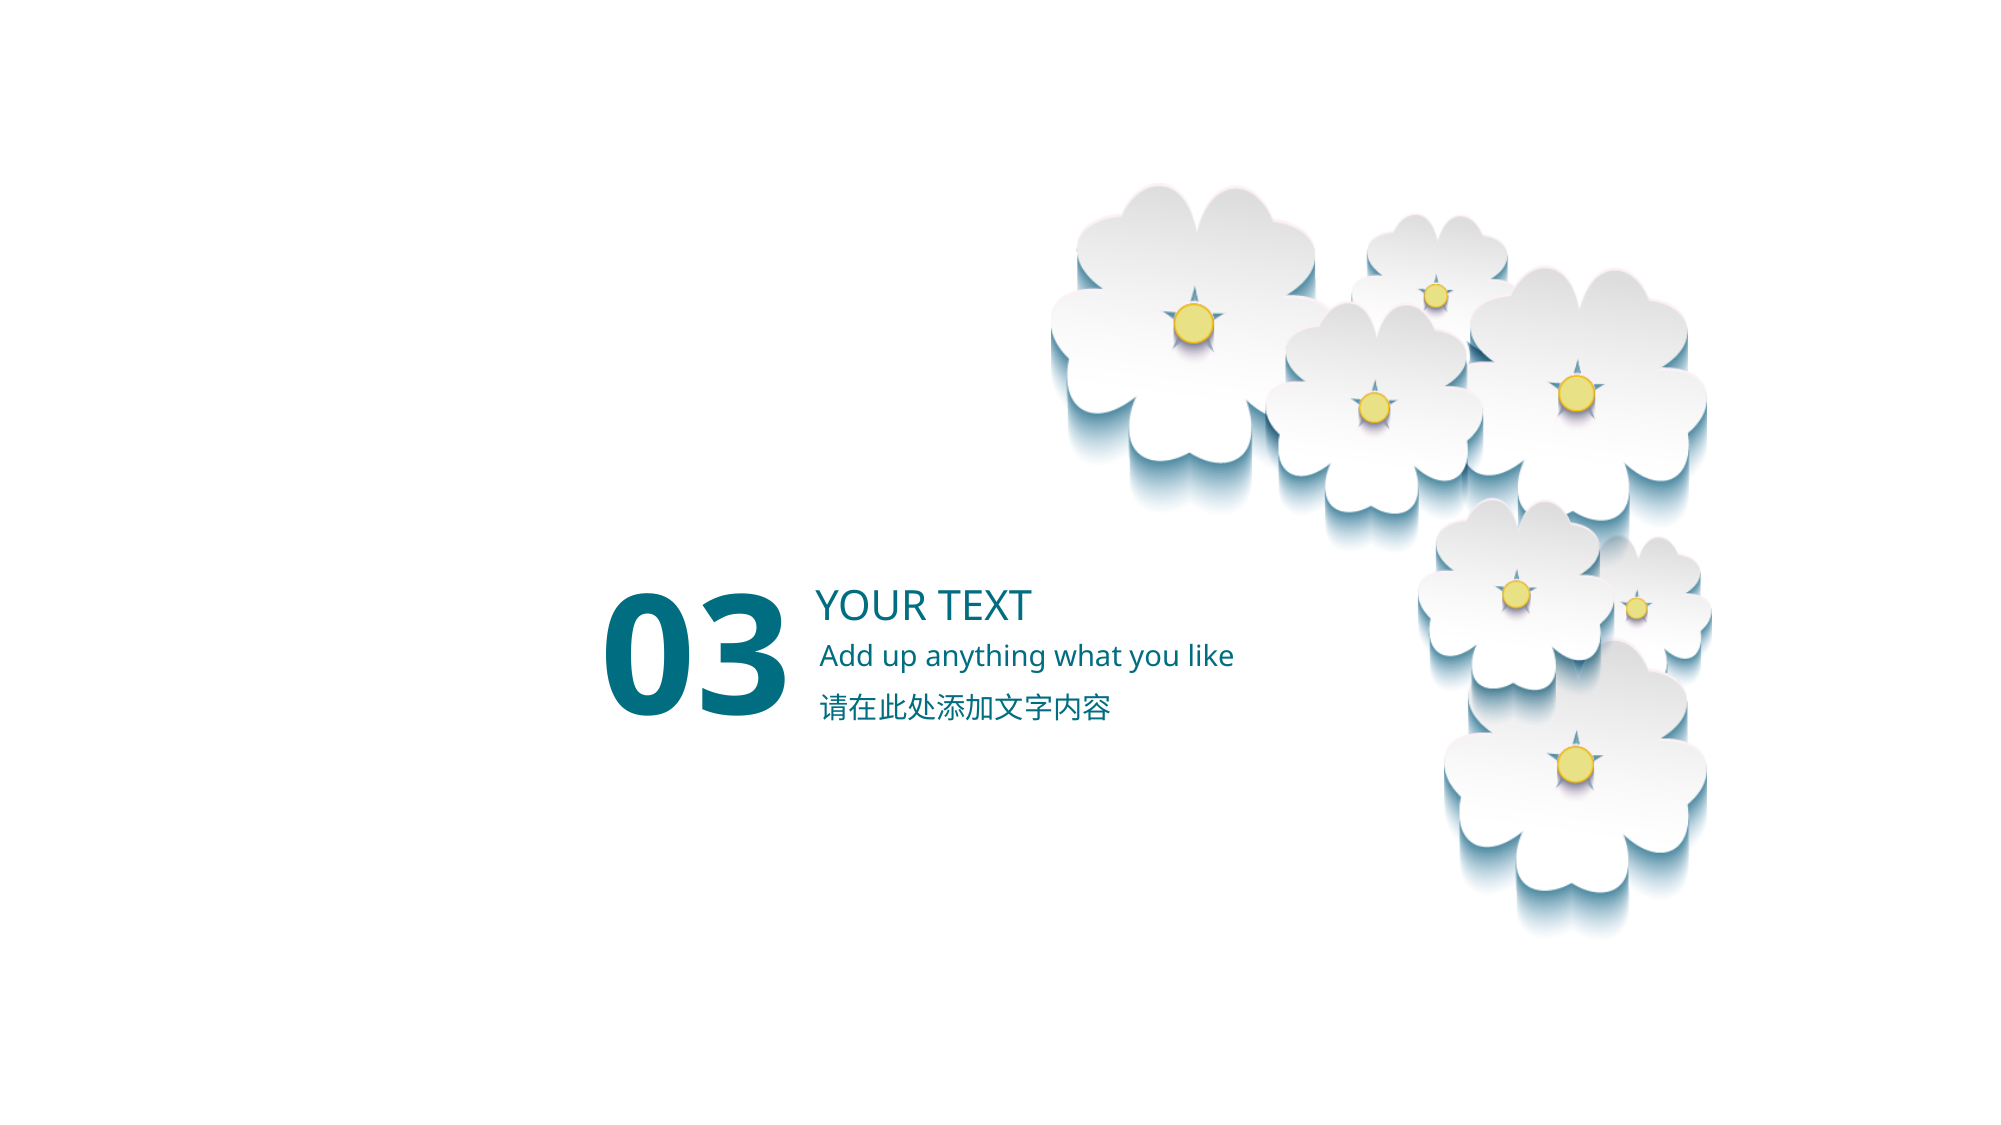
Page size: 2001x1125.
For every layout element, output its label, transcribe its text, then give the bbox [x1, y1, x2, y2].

picture [1051, 183, 1712, 942]
text_box Add up anything what you like 请在此处添加文字内容 [804, 630, 1051, 733]
text_box 03 [586, 541, 807, 756]
text_box YOUR TEXT [807, 571, 1047, 630]
